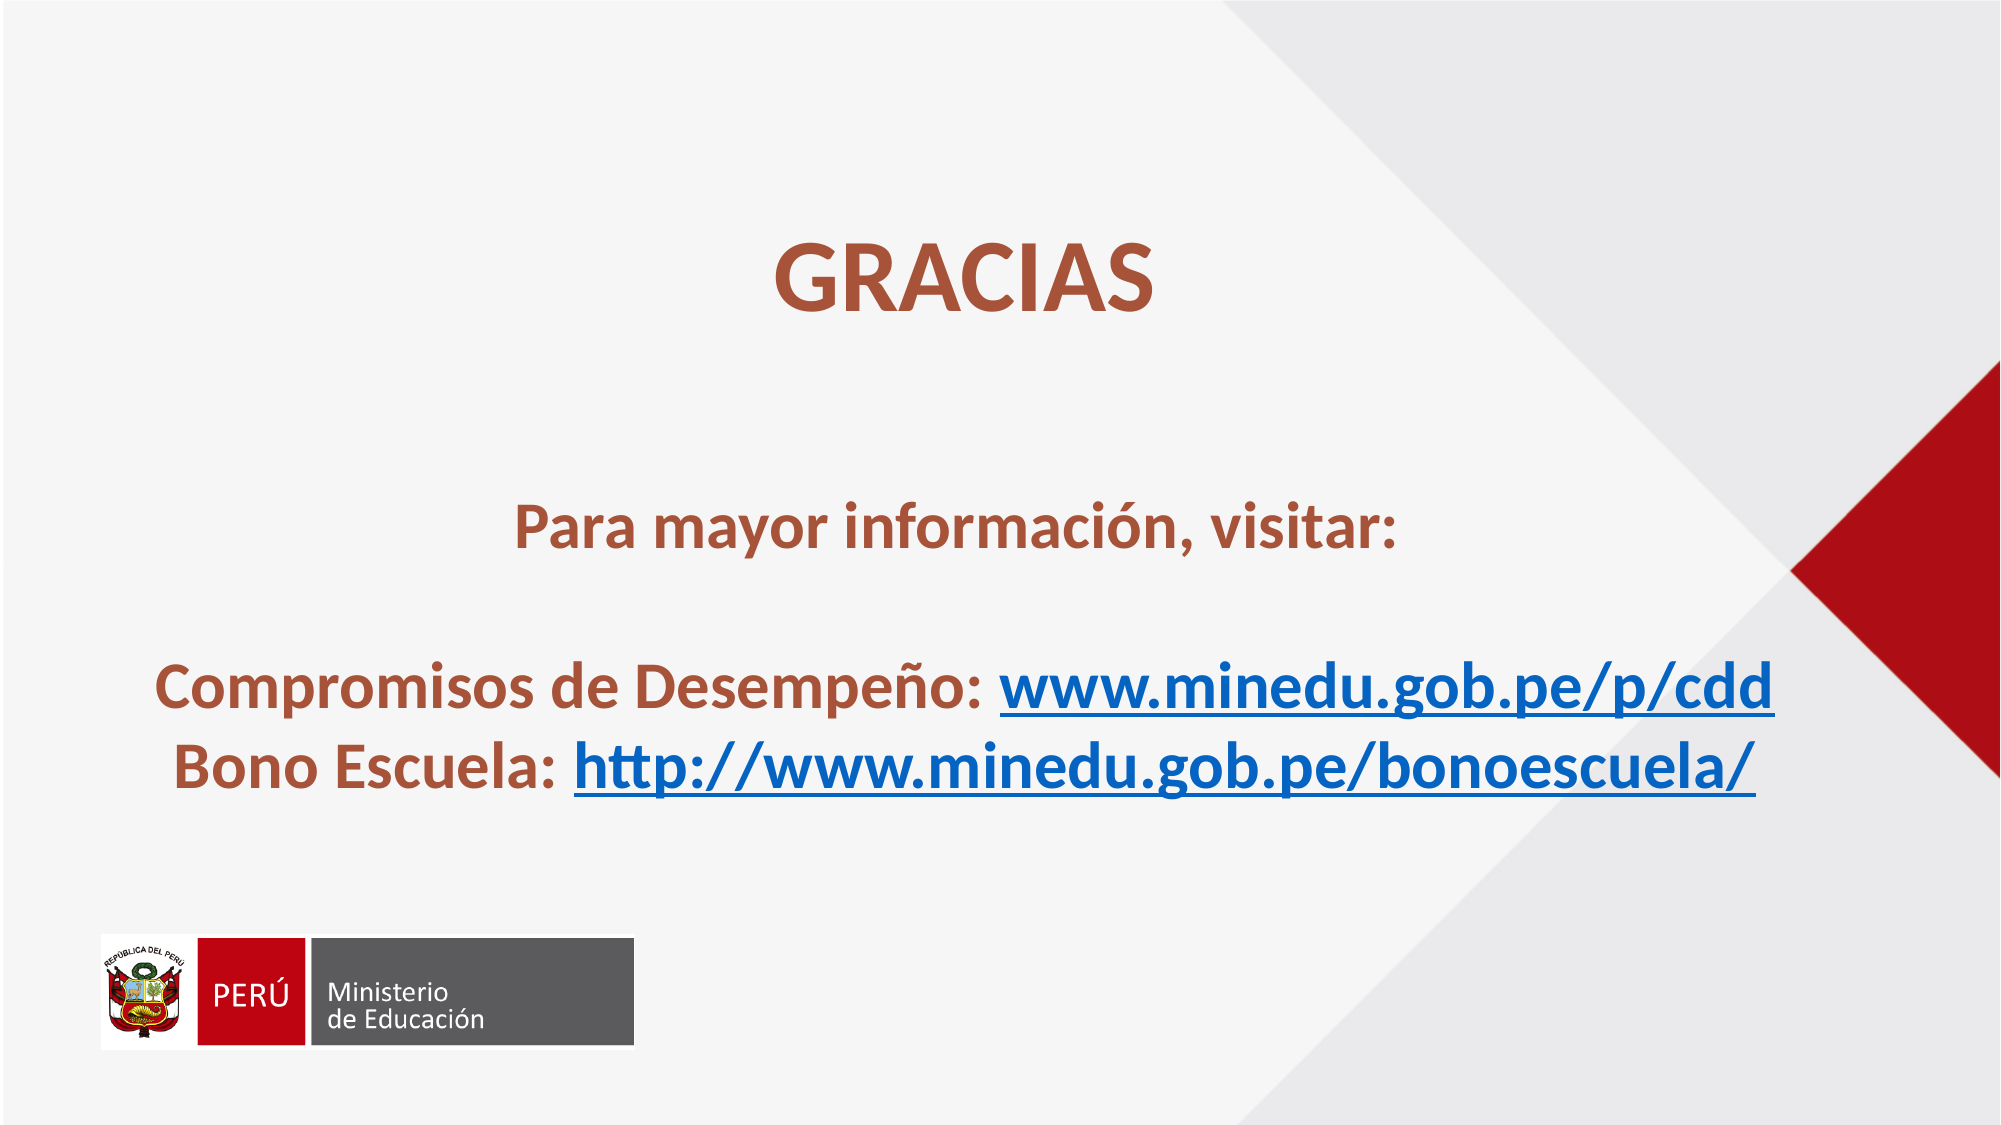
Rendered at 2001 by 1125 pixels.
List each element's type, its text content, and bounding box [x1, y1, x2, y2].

text_box GRACIAS Para mayor información, visitar: Compromisos de Desempeño: www.minedu.gob.pe/p/cdd Bono Escuela: http://www.minedu.gob.pe/bonoescuela/ [101, 199, 1830, 890]
picture [0, 0, 2001, 1125]
